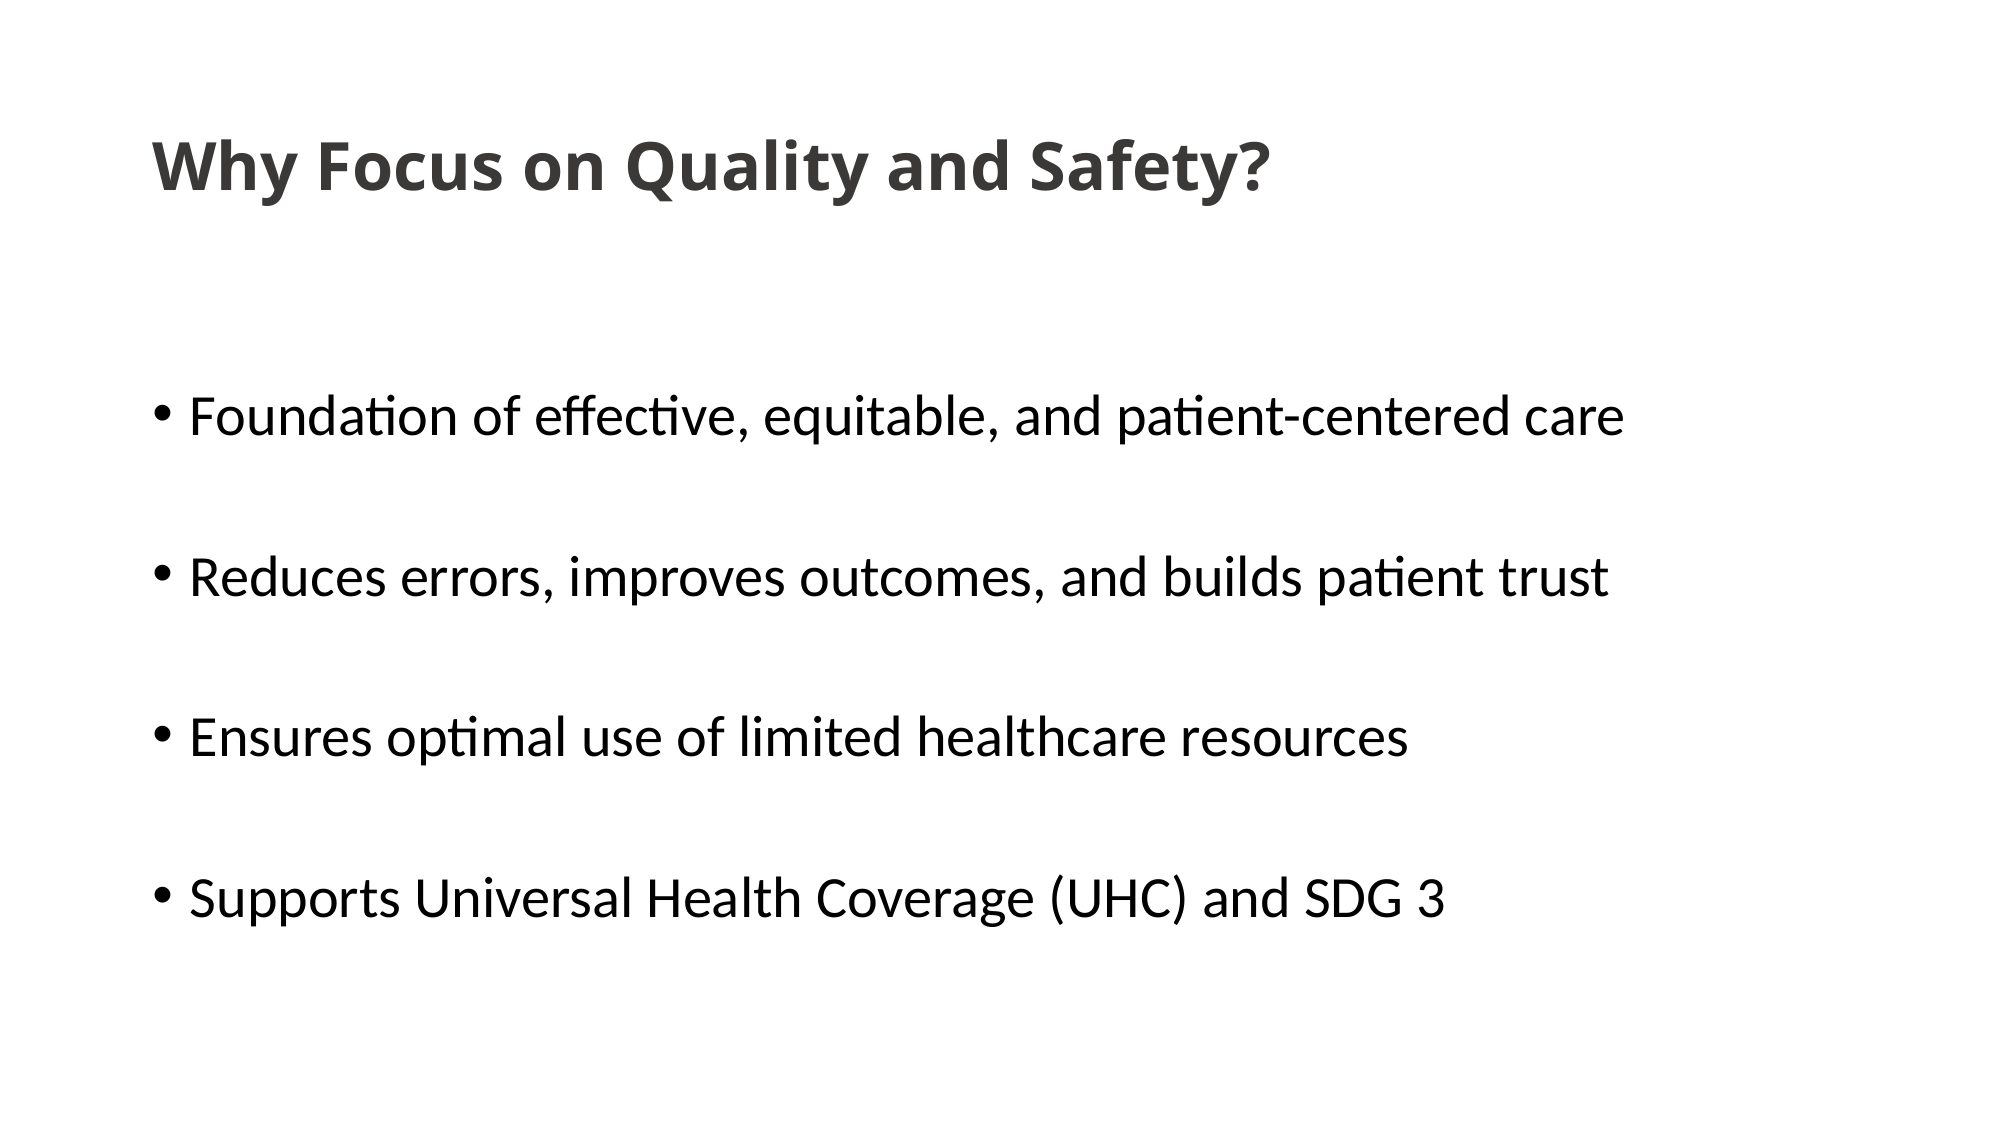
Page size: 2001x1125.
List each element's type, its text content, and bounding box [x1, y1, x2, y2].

title Why Focus on Quality and Safety? [137, 59, 1863, 278]
list Foundation of effective, equitable, and patient-centered care Reduces errors, improves outcomes, and builds patient trust Ensures optimal use of limited healthcare resources Supports Universal Health Coverage (UHC) and SDG 3 [137, 299, 1863, 1014]
